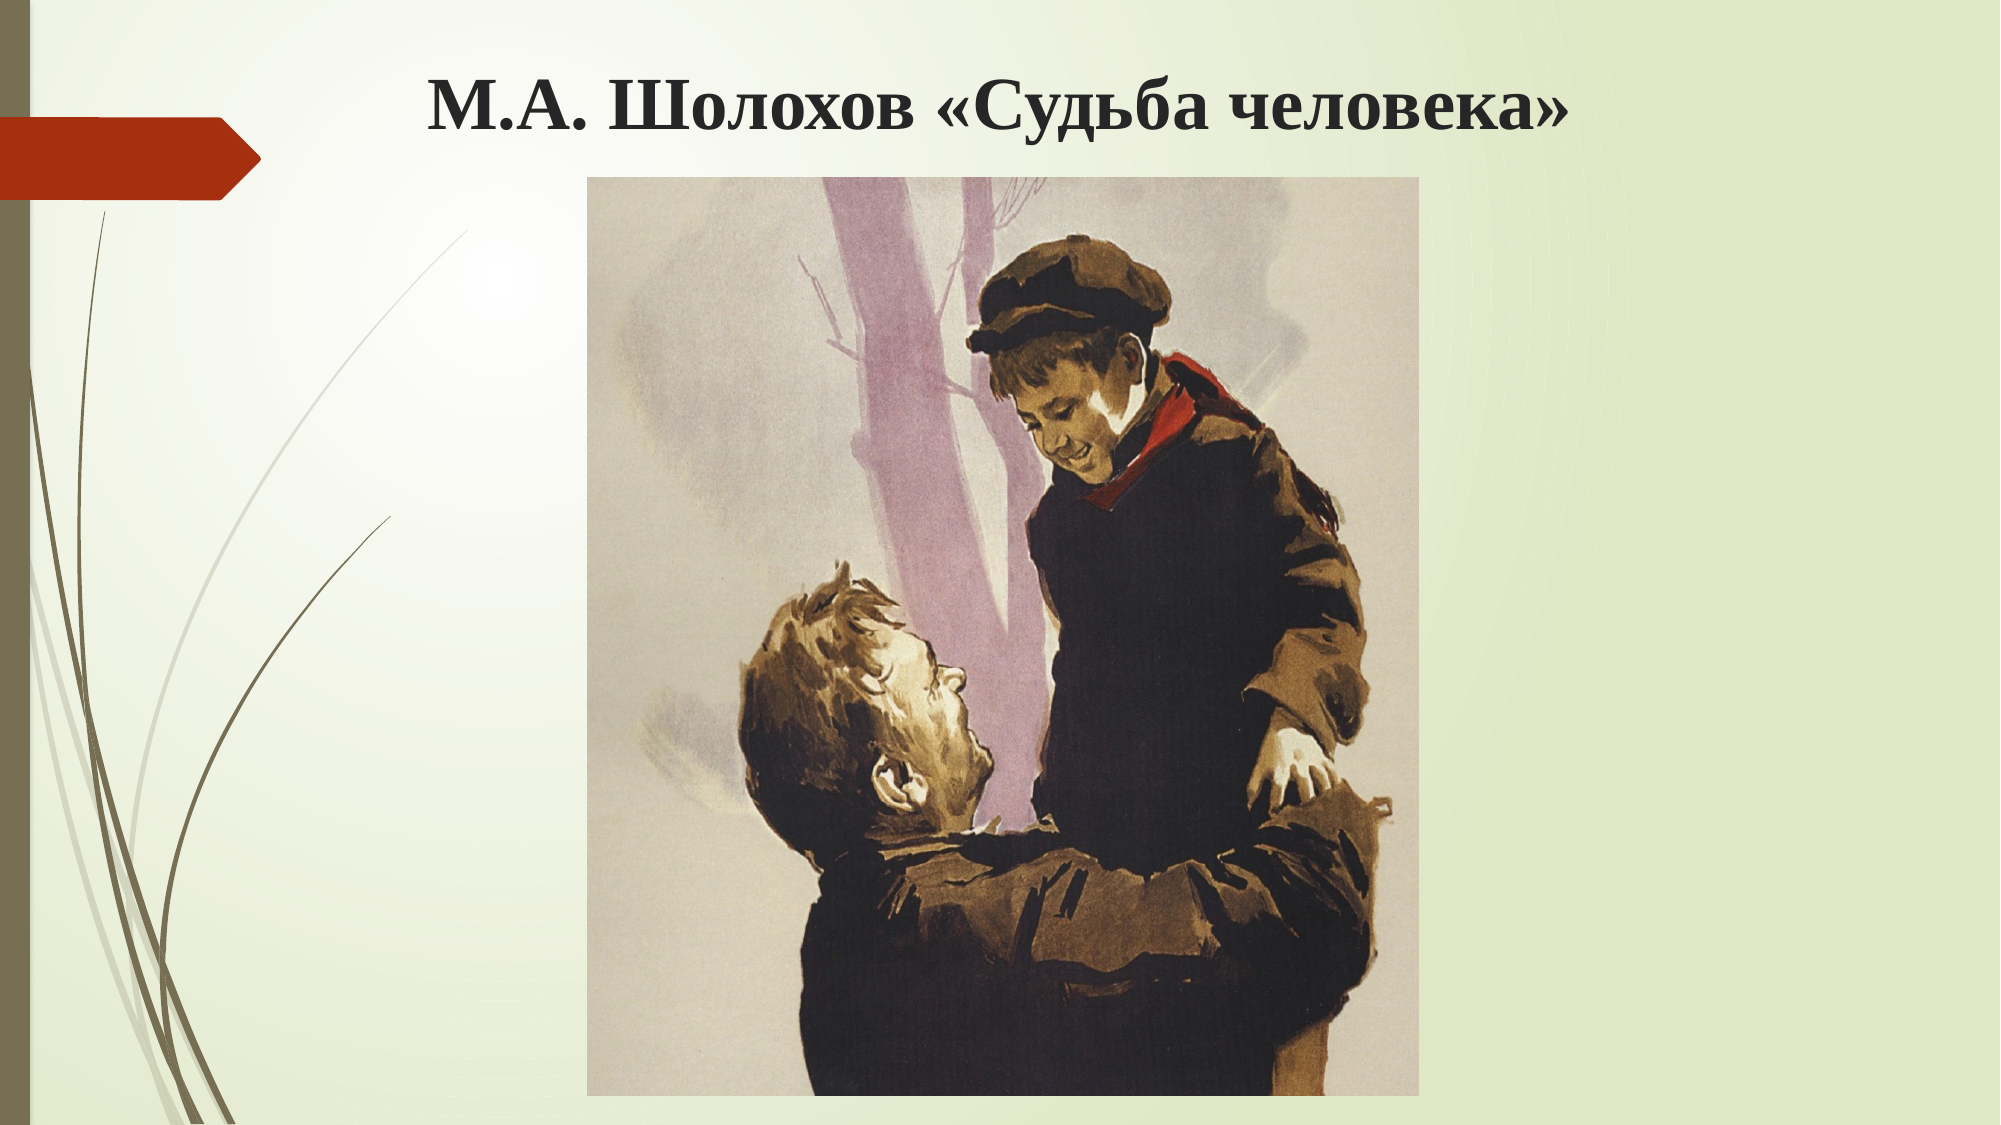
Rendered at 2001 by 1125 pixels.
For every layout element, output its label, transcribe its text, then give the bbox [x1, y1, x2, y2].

title М.А. Шолохов «Судьба человека» [137, 46, 1863, 161]
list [587, 176, 1419, 1096]
